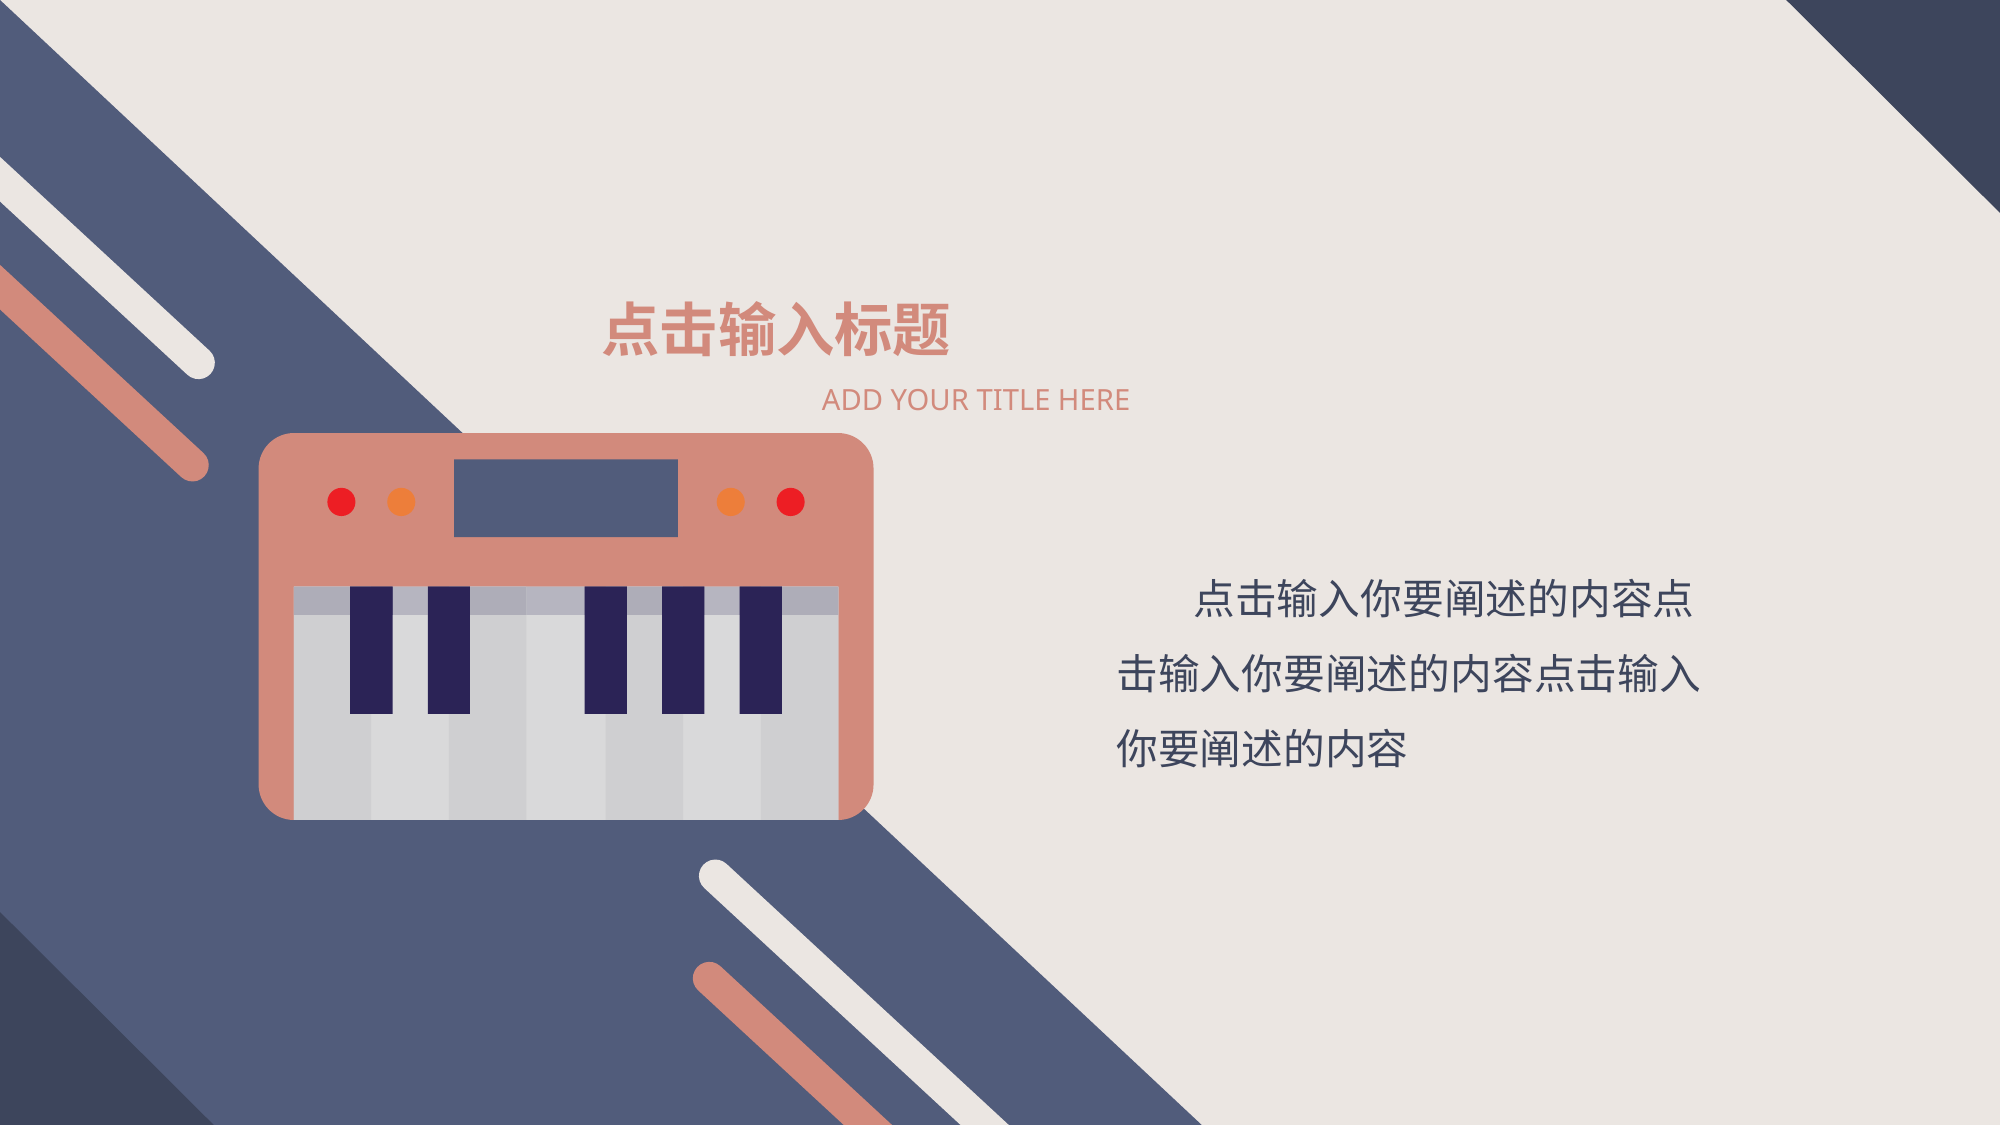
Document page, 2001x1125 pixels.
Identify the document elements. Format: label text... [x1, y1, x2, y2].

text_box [258, 433, 874, 820]
text_box ADD YOUR TITLE HERE [807, 373, 1146, 424]
text_box [697, 858, 1011, 1125]
text_box [691, 960, 894, 1125]
text_box 点击输入你要阐述的内容点击输入你要阐述的内容点击输入你要阐述的内容 [1101, 540, 1742, 781]
text_box [0, 263, 210, 483]
text_box 点击输入标题 [586, 285, 967, 370]
text_box [0, 155, 216, 381]
text_box [1784, 0, 2000, 215]
text_box [0, 910, 216, 1125]
text_box [0, 0, 1204, 1125]
